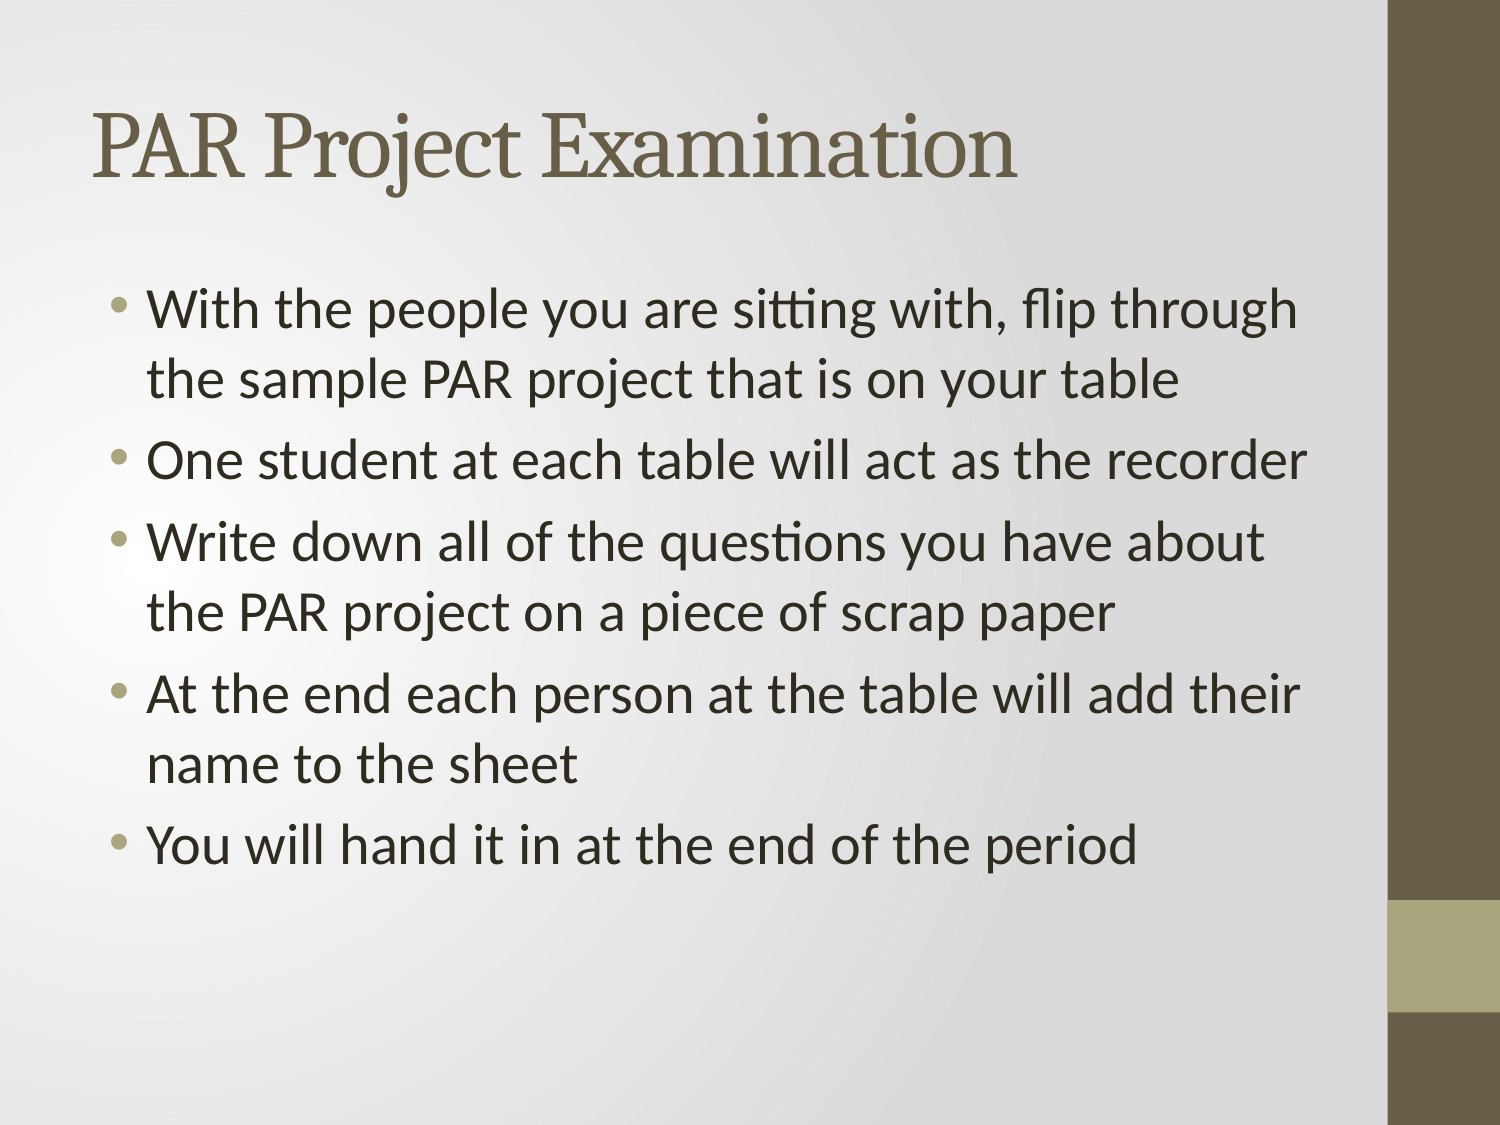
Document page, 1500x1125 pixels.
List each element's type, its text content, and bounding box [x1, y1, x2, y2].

title PAR Project Examination [75, 45, 1325, 233]
list With the people you are sitting with, flip through the sample PAR project that is on your table One student at each table will act as the recorder Write down all of the questions you have about the PAR project on a piece of scrap paper At the end each person at the table will add their name to the sheet You will hand it in at the end of the period [75, 262, 1325, 1050]
